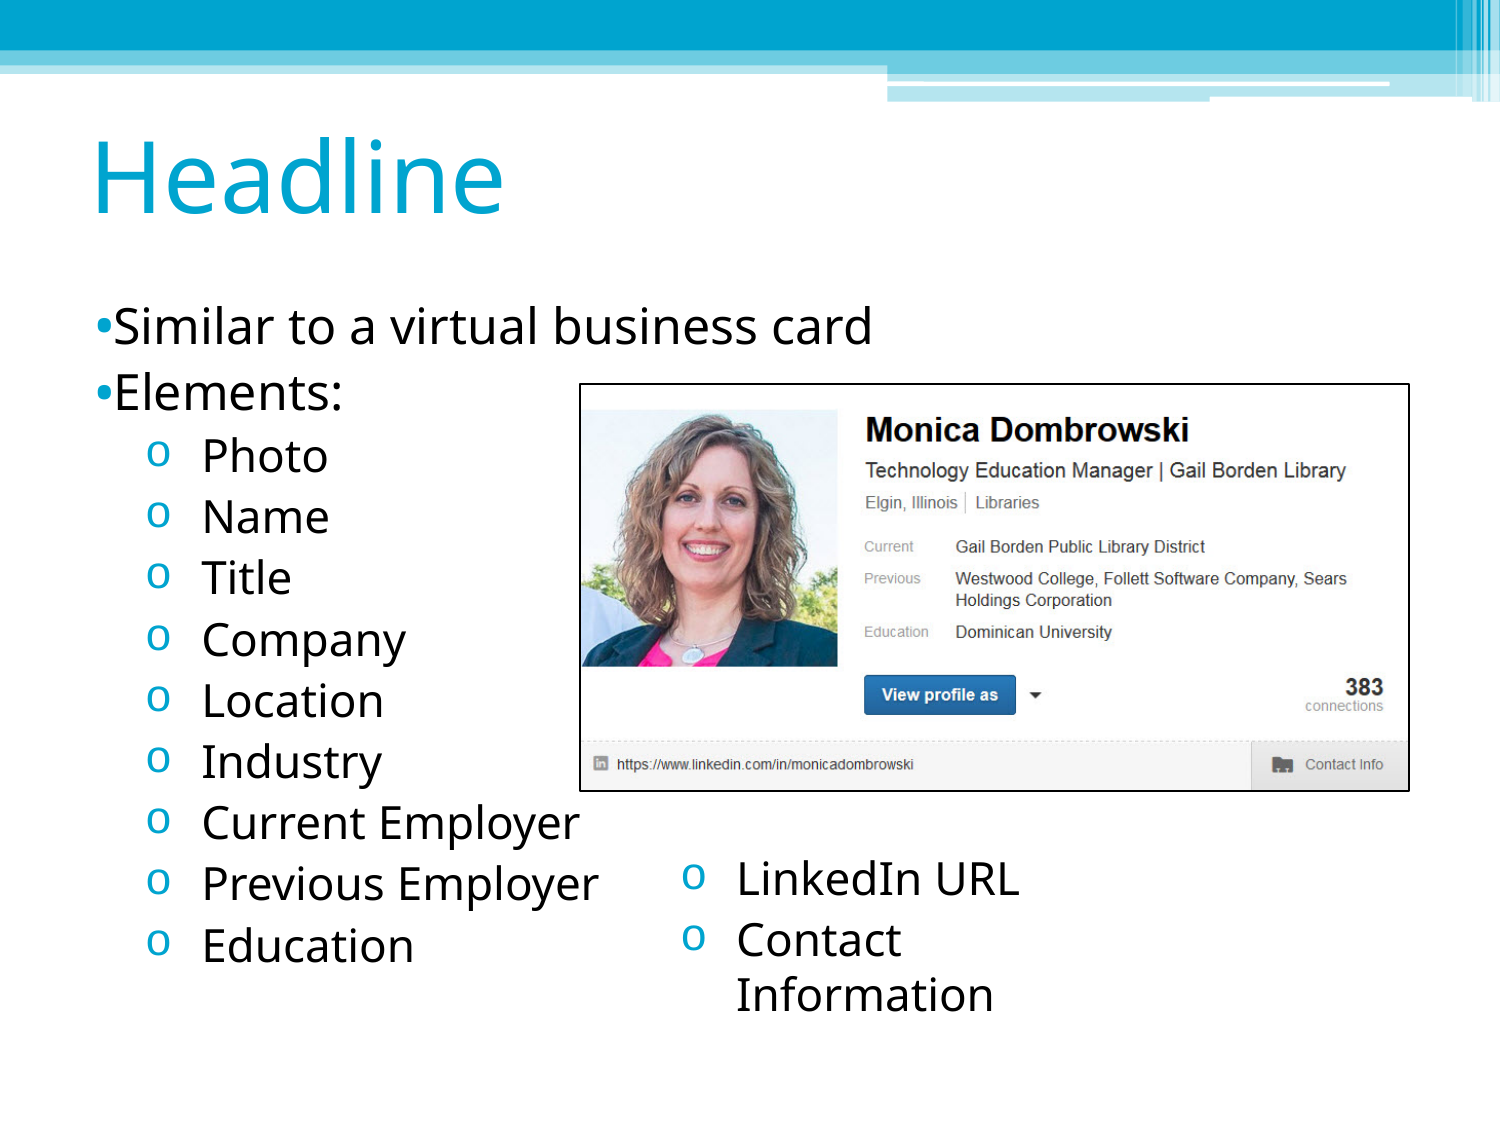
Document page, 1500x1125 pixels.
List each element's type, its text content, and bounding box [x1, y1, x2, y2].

list Similar to a virtual business card Elements: Photo Name Title Company Location Industry Current Employer Previous Employer Education [80, 286, 1350, 1086]
text_box LinkedIn URL Contact Information [615, 291, 1162, 384]
title Headline [75, 85, 1425, 261]
text_box LinkedIn URL Contact Information [615, 790, 1162, 1091]
picture [581, 384, 1408, 790]
